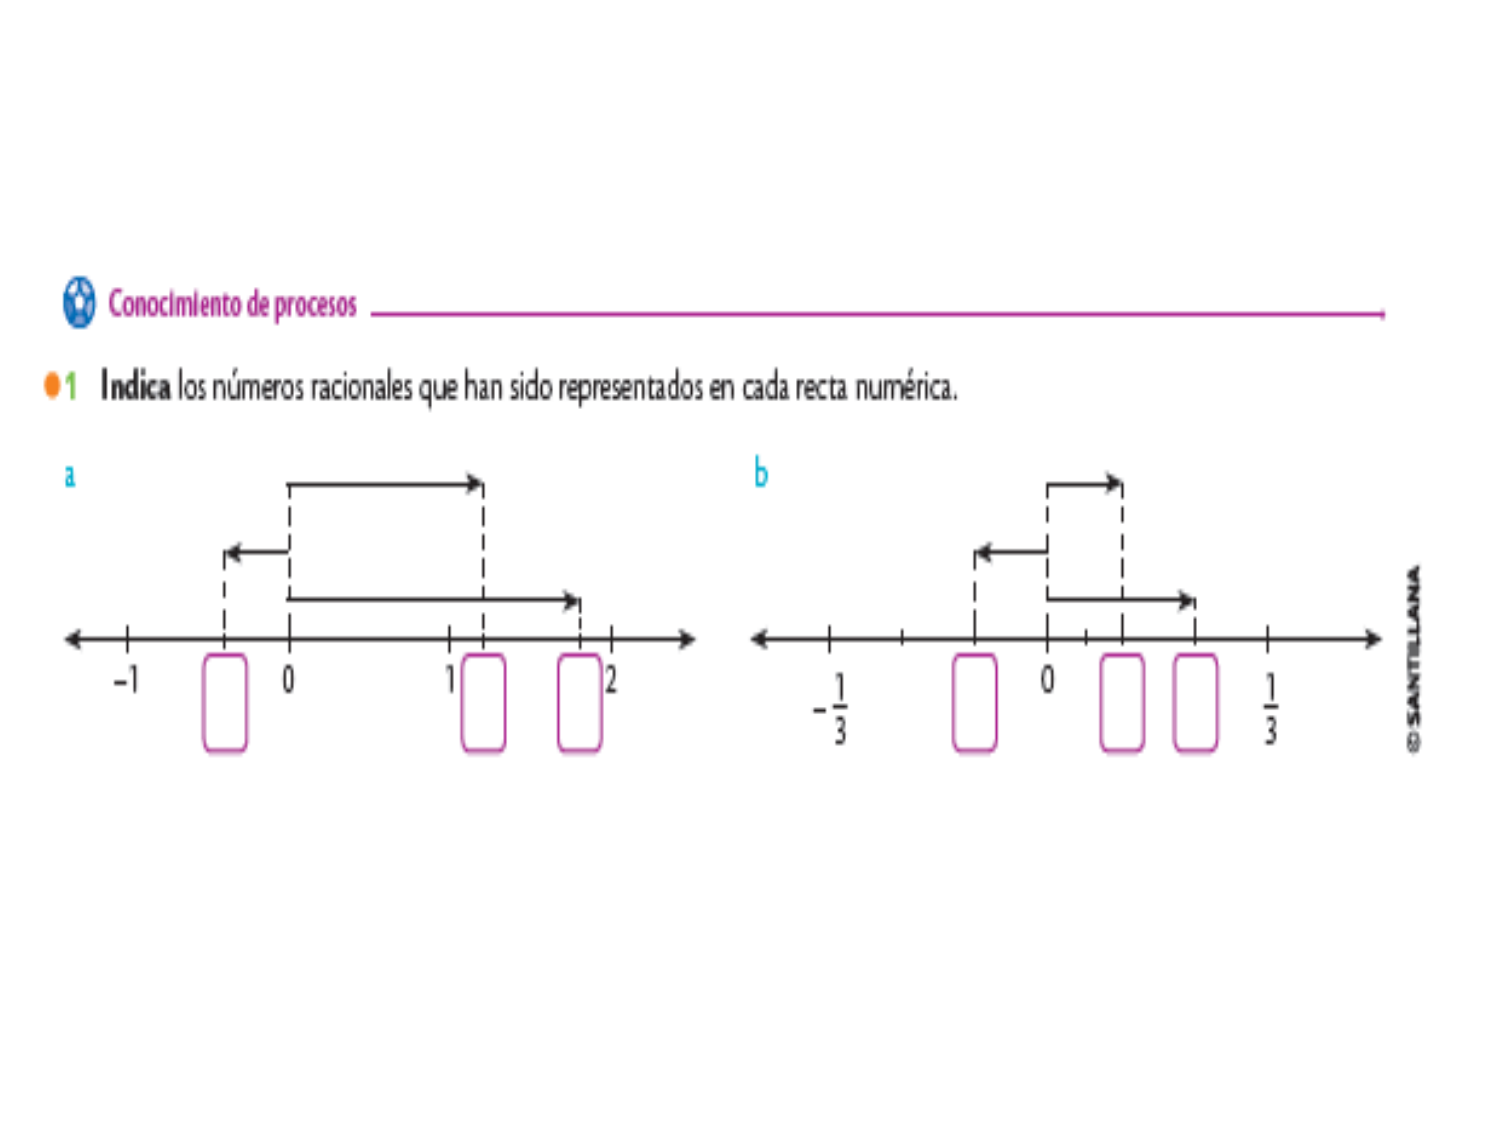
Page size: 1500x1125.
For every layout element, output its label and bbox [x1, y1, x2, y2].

picture [0, 257, 1466, 798]
